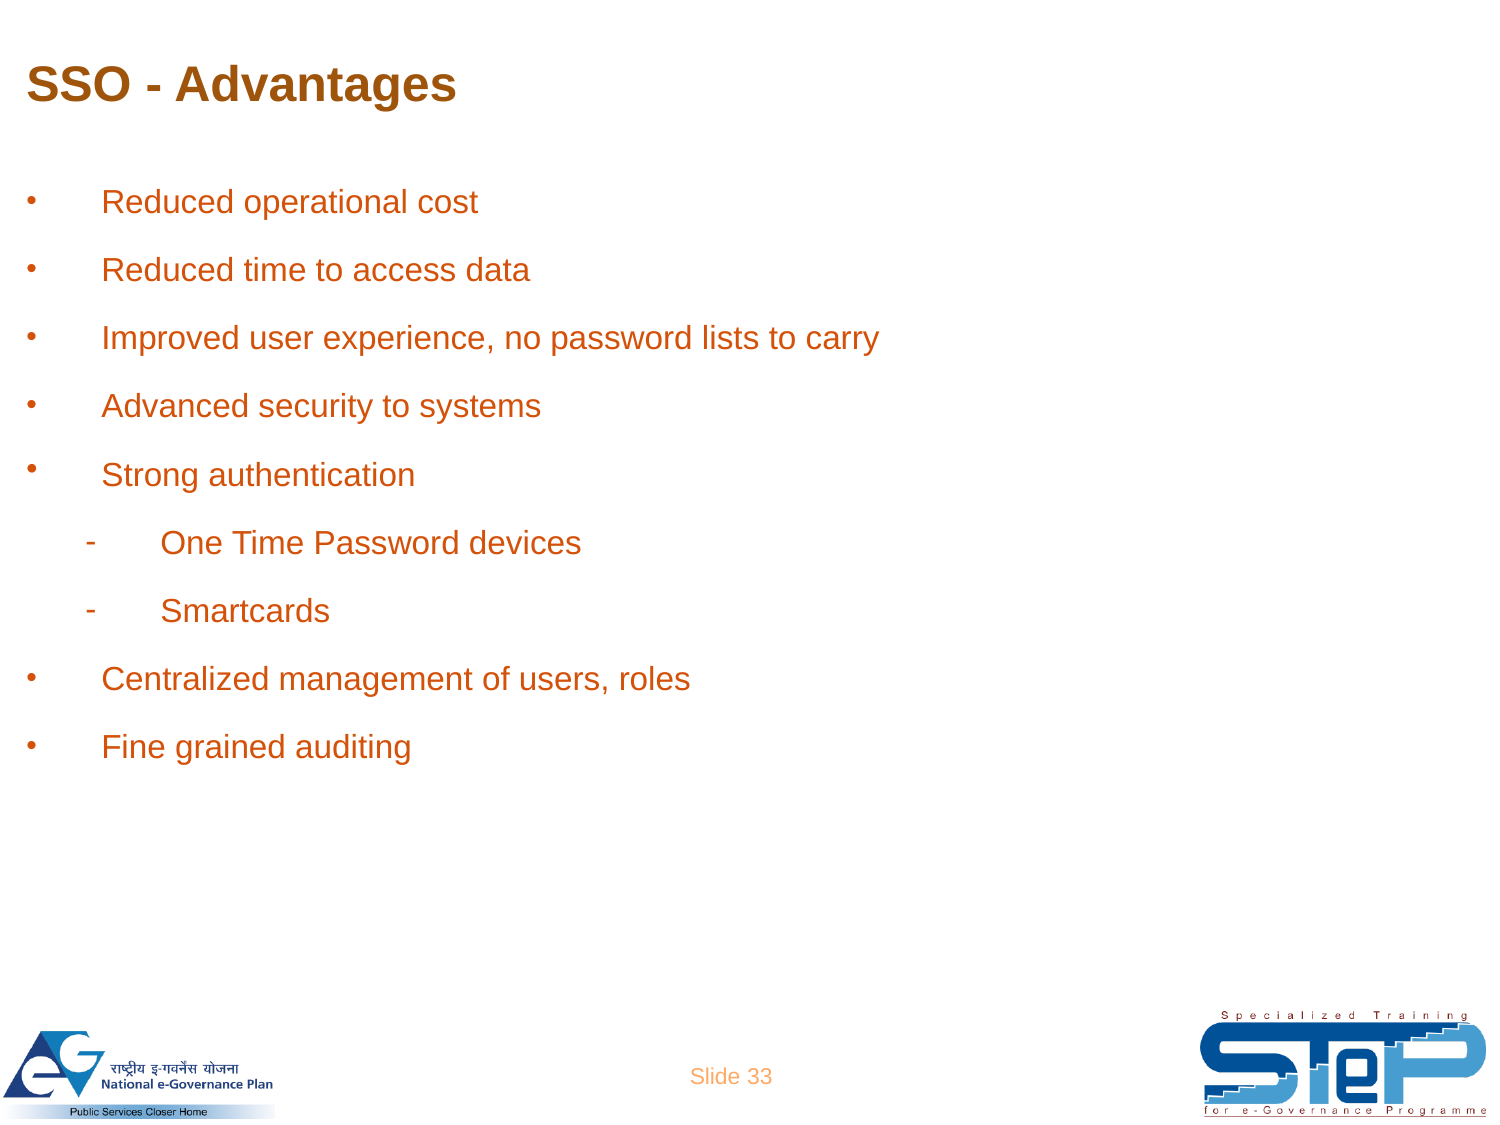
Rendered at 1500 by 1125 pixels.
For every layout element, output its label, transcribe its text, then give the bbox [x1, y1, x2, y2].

picture [1200, 1011, 1486, 1117]
list Reduced operational cost Reduced time to access data Improved user experience, no password lists to carry Advanced security to systems Strong authentication One Time Password devices Smartcards Centralized management of users, roles Fine grained auditing [26, 188, 1474, 901]
picture [2, 1031, 275, 1119]
title SSO - Advantages [26, 50, 1472, 176]
